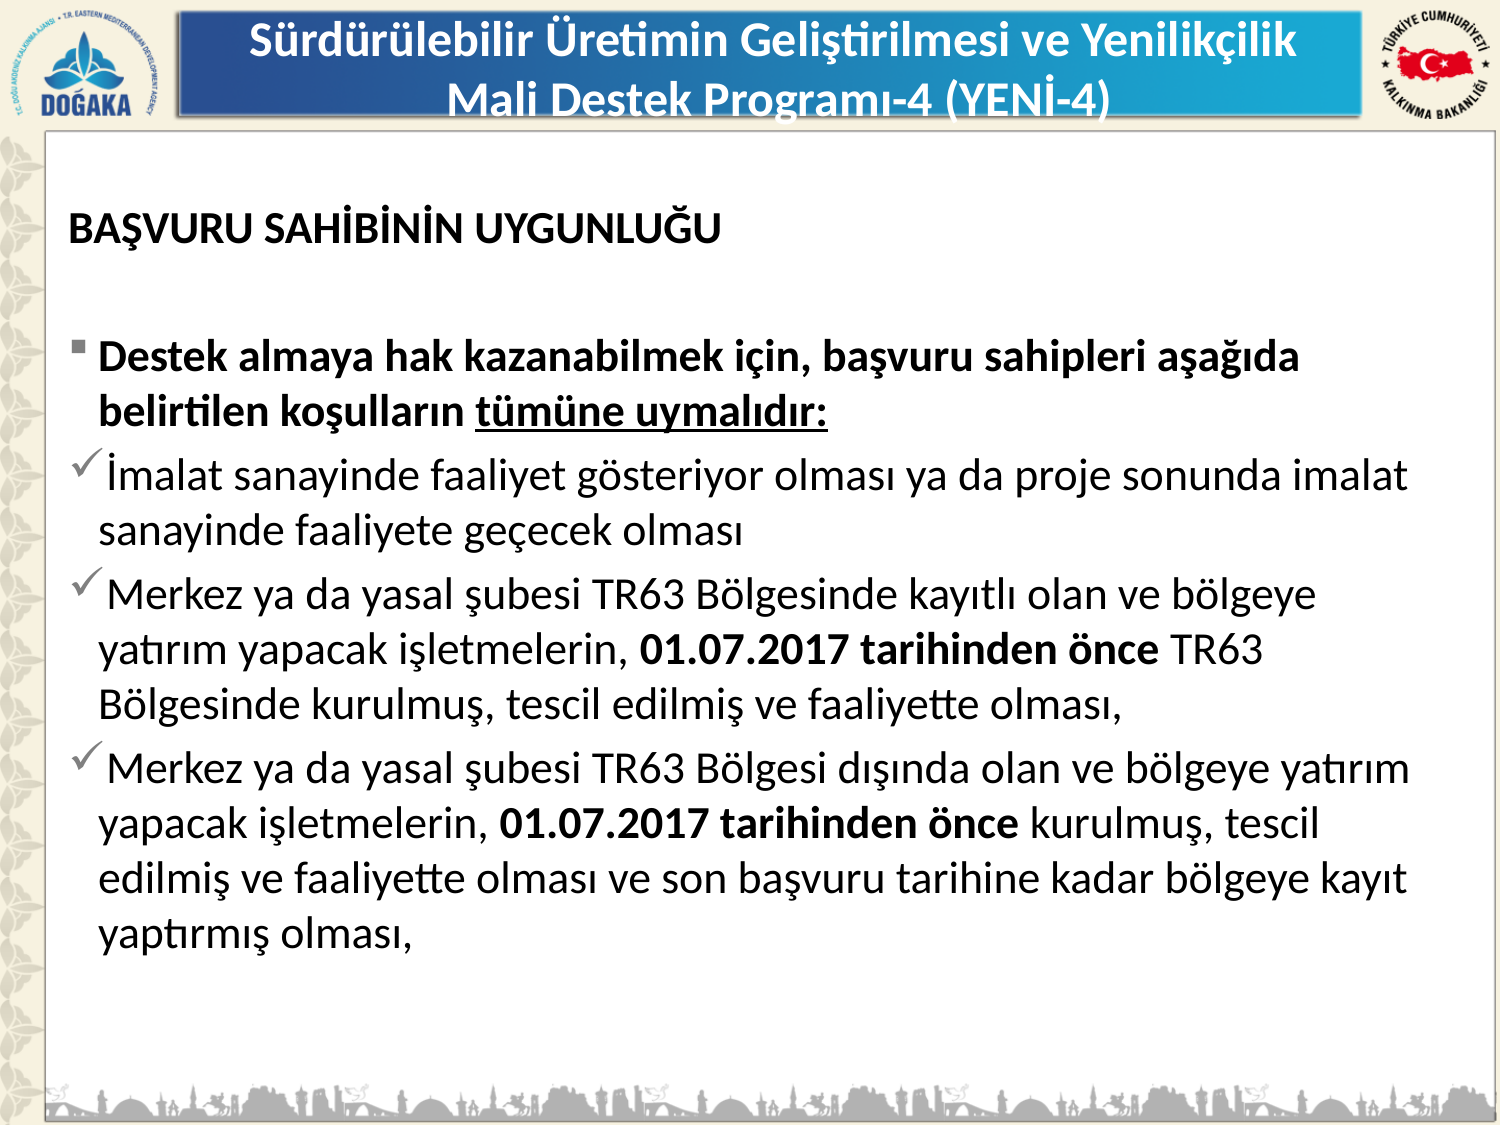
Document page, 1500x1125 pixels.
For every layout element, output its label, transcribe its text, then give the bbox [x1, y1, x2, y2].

picture [0, 0, 1500, 1125]
list BAŞVURU SAHİBİNİN UYGUNLUĞU Destek almaya hak kazanabilmek için, başvuru sahipleri aşağıda belirtilen koşulların tümüne uymalıdır: İmalat sanayinde faaliyet gösteriyor olması ya da proje sonunda imalat sanayinde faaliyete geçecek olması Merkez ya da yasal şubesi TR63 Bölgesinde kayıtlı olan ve bölgeye yatırım yapacak işletmelerin, 01.07.2017 tarihinden önce TR63 Bölgesinde kurulmuş, tescil edilmiş ve faaliyette olması, Merkez ya da yasal şubesi TR63 Bölgesi dışında olan ve bölgeye yatırım yapacak işletmelerin, 01.07.2017 tarihinden önce kurulmuş, tescil edilmiş ve faaliyette olması ve son başvuru tarihine kadar bölgeye kayıt yaptırmış olması, [53, 137, 1472, 1083]
text_box Sürdürülebilir Üretimin Geliştirilmesi ve Yenilikçilik Mali Destek Programı-4 (YENİ-4) [147, 0, 1412, 137]
